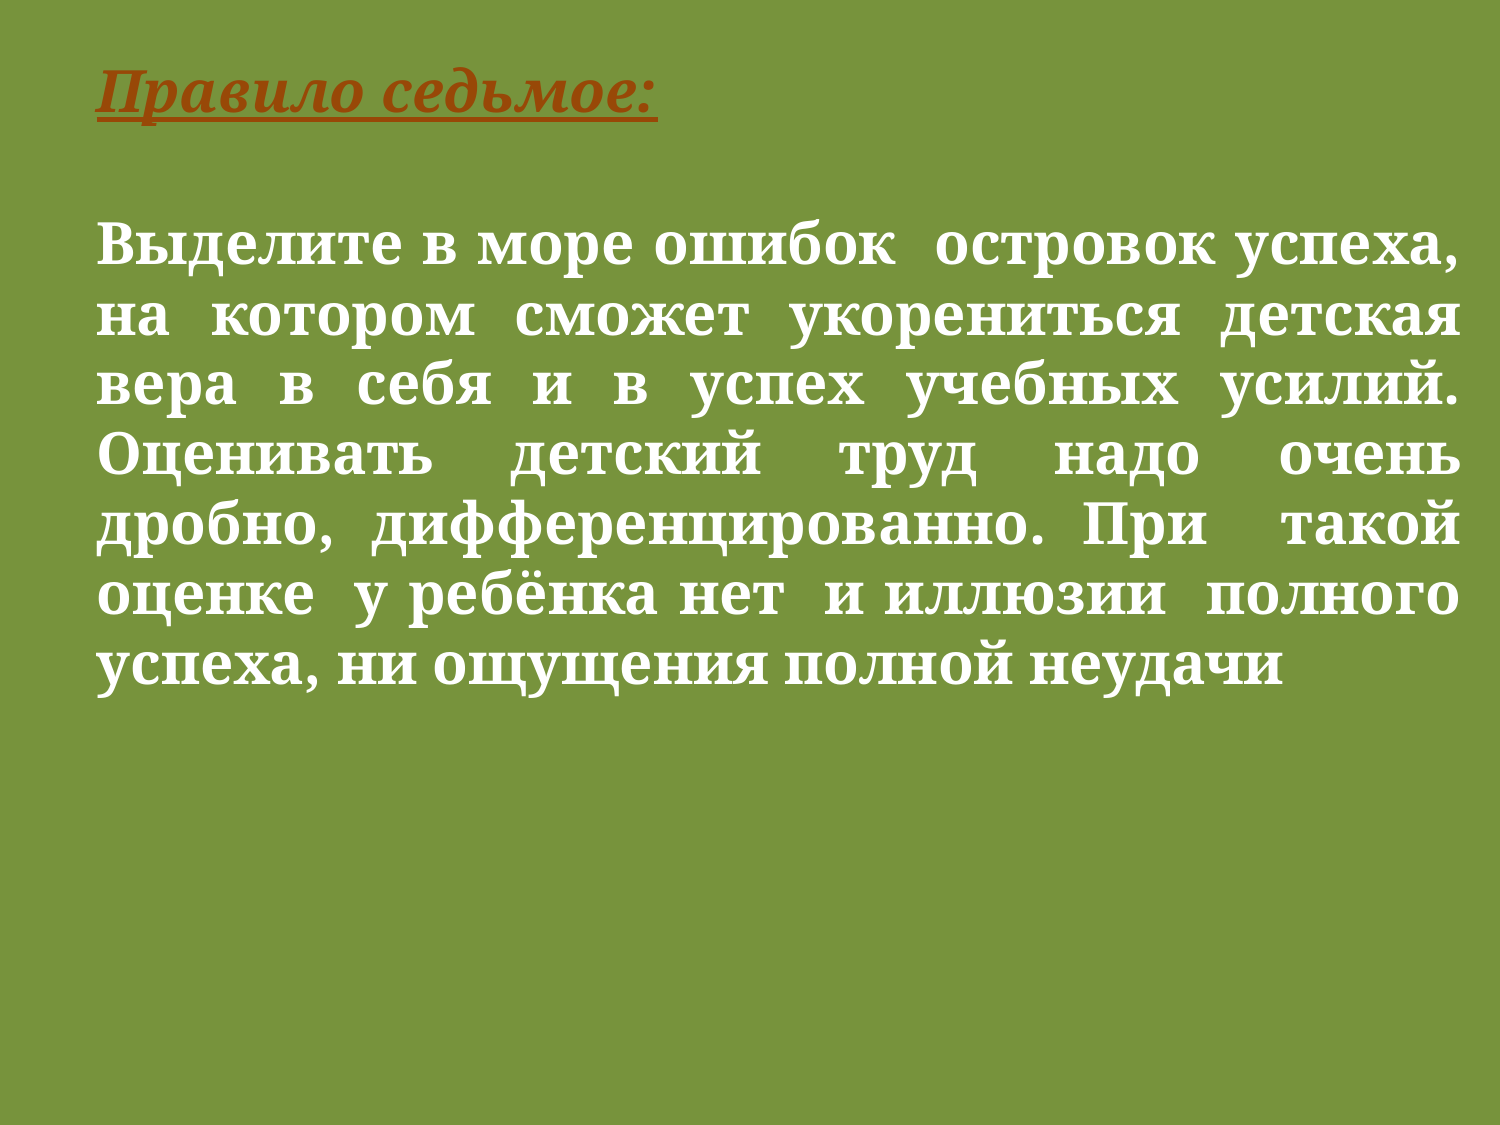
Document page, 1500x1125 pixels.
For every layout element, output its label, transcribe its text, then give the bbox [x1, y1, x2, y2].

text_box Выделите в море ошибок островок успеха, на котором сможет укорениться детская вера в себя и в успех учебных усилий. Оценивать детский труд надо очень дробно, дифференцированно. При такой оценке у ребёнка нет и иллюзии полного успеха, ни ощущения полной неудачи [81, 199, 1477, 704]
text_box Правило седьмое: [81, 46, 926, 132]
